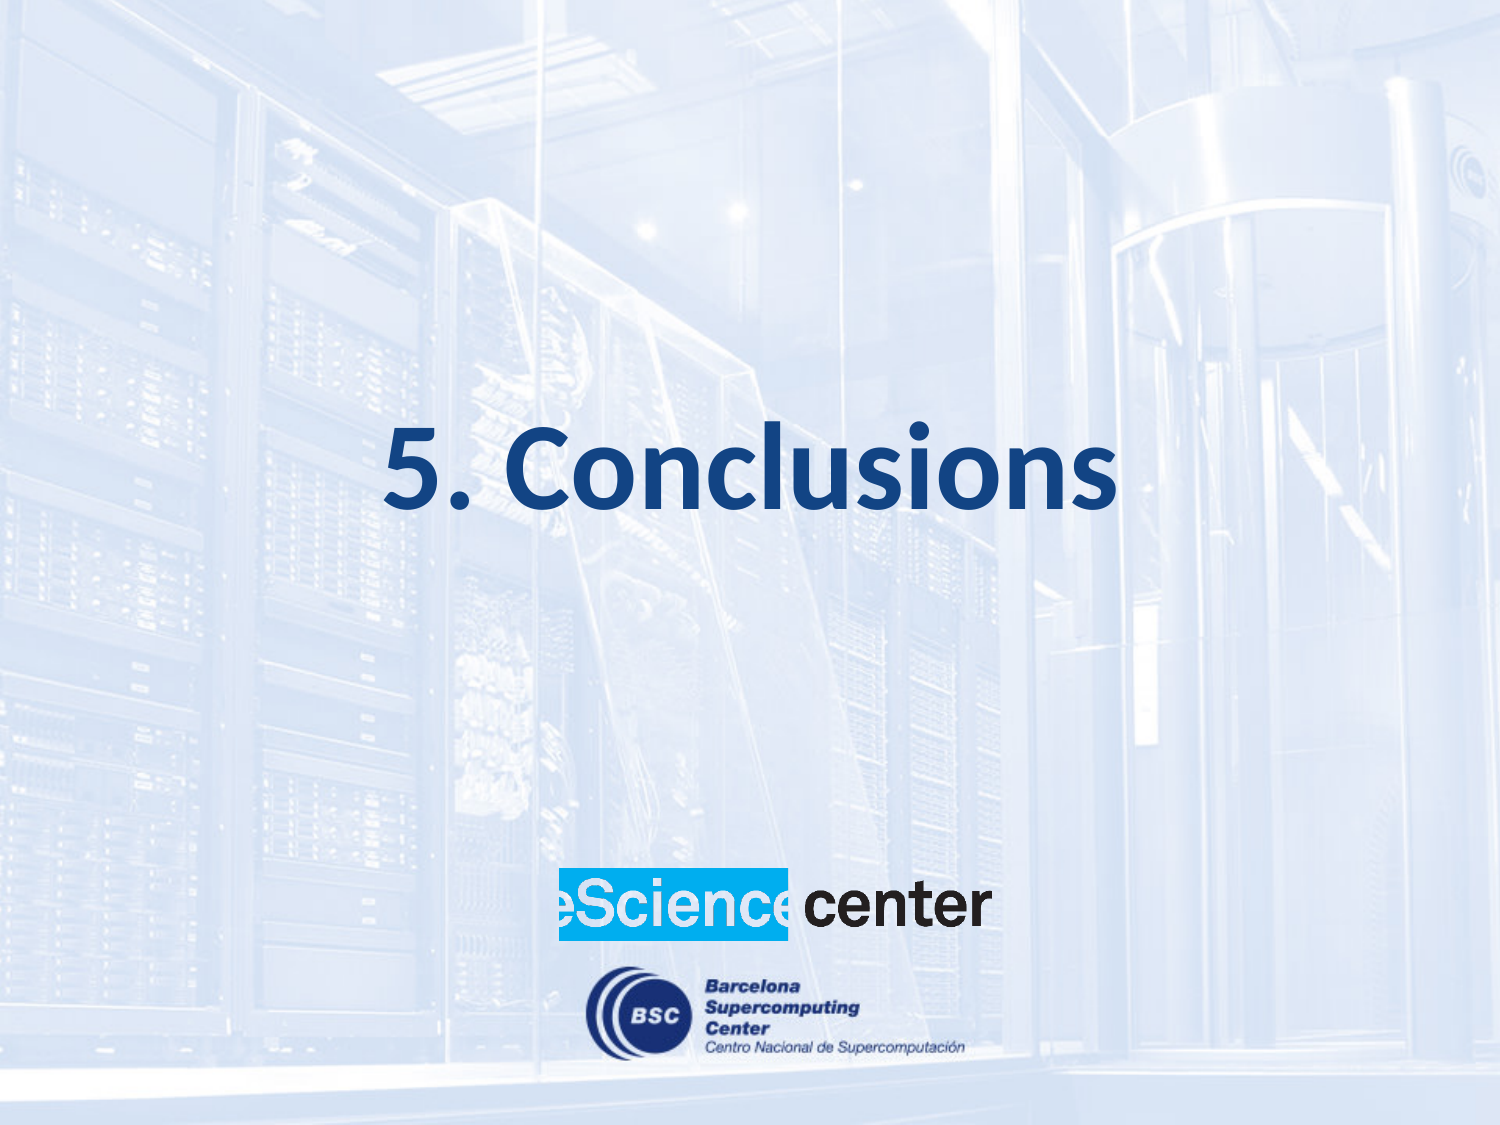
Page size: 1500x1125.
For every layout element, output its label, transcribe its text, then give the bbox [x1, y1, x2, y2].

picture [0, 0, 1500, 1125]
title 5. Conclusions [188, 143, 1311, 794]
